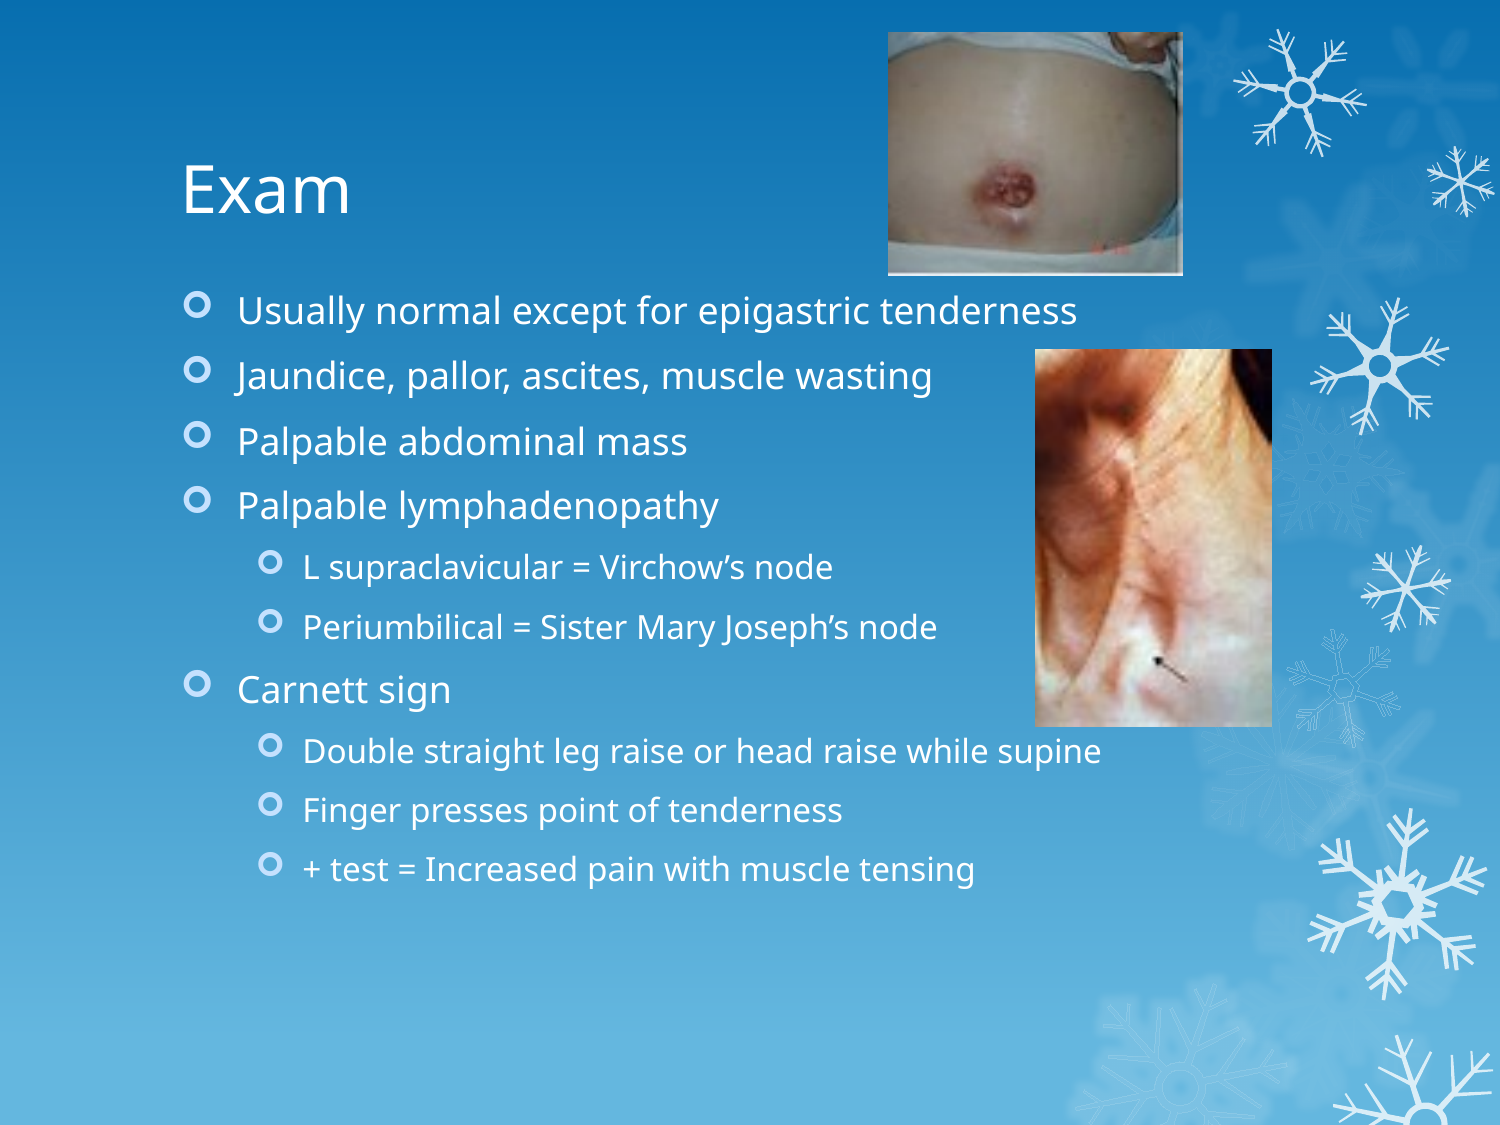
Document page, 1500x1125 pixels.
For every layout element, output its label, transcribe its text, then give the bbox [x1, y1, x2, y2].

picture [1034, 349, 1273, 727]
title Exam [1188, 110, 1335, 263]
list Usually normal except for epigastric tenderness Jaundice, pallor, ascites, muscle wasting Palpable abdominal mass Palpable lymphadenopathy L supraclavicular = Virchow’s node Periumbilical = Sister Mary Joseph’s node Carnett sign Double straight leg raise or head raise while supine Finger presses point of tenderness + test = Increased pain with muscle tensing [165, 296, 1335, 962]
title Exam [165, 110, 881, 263]
picture [887, 32, 1183, 277]
